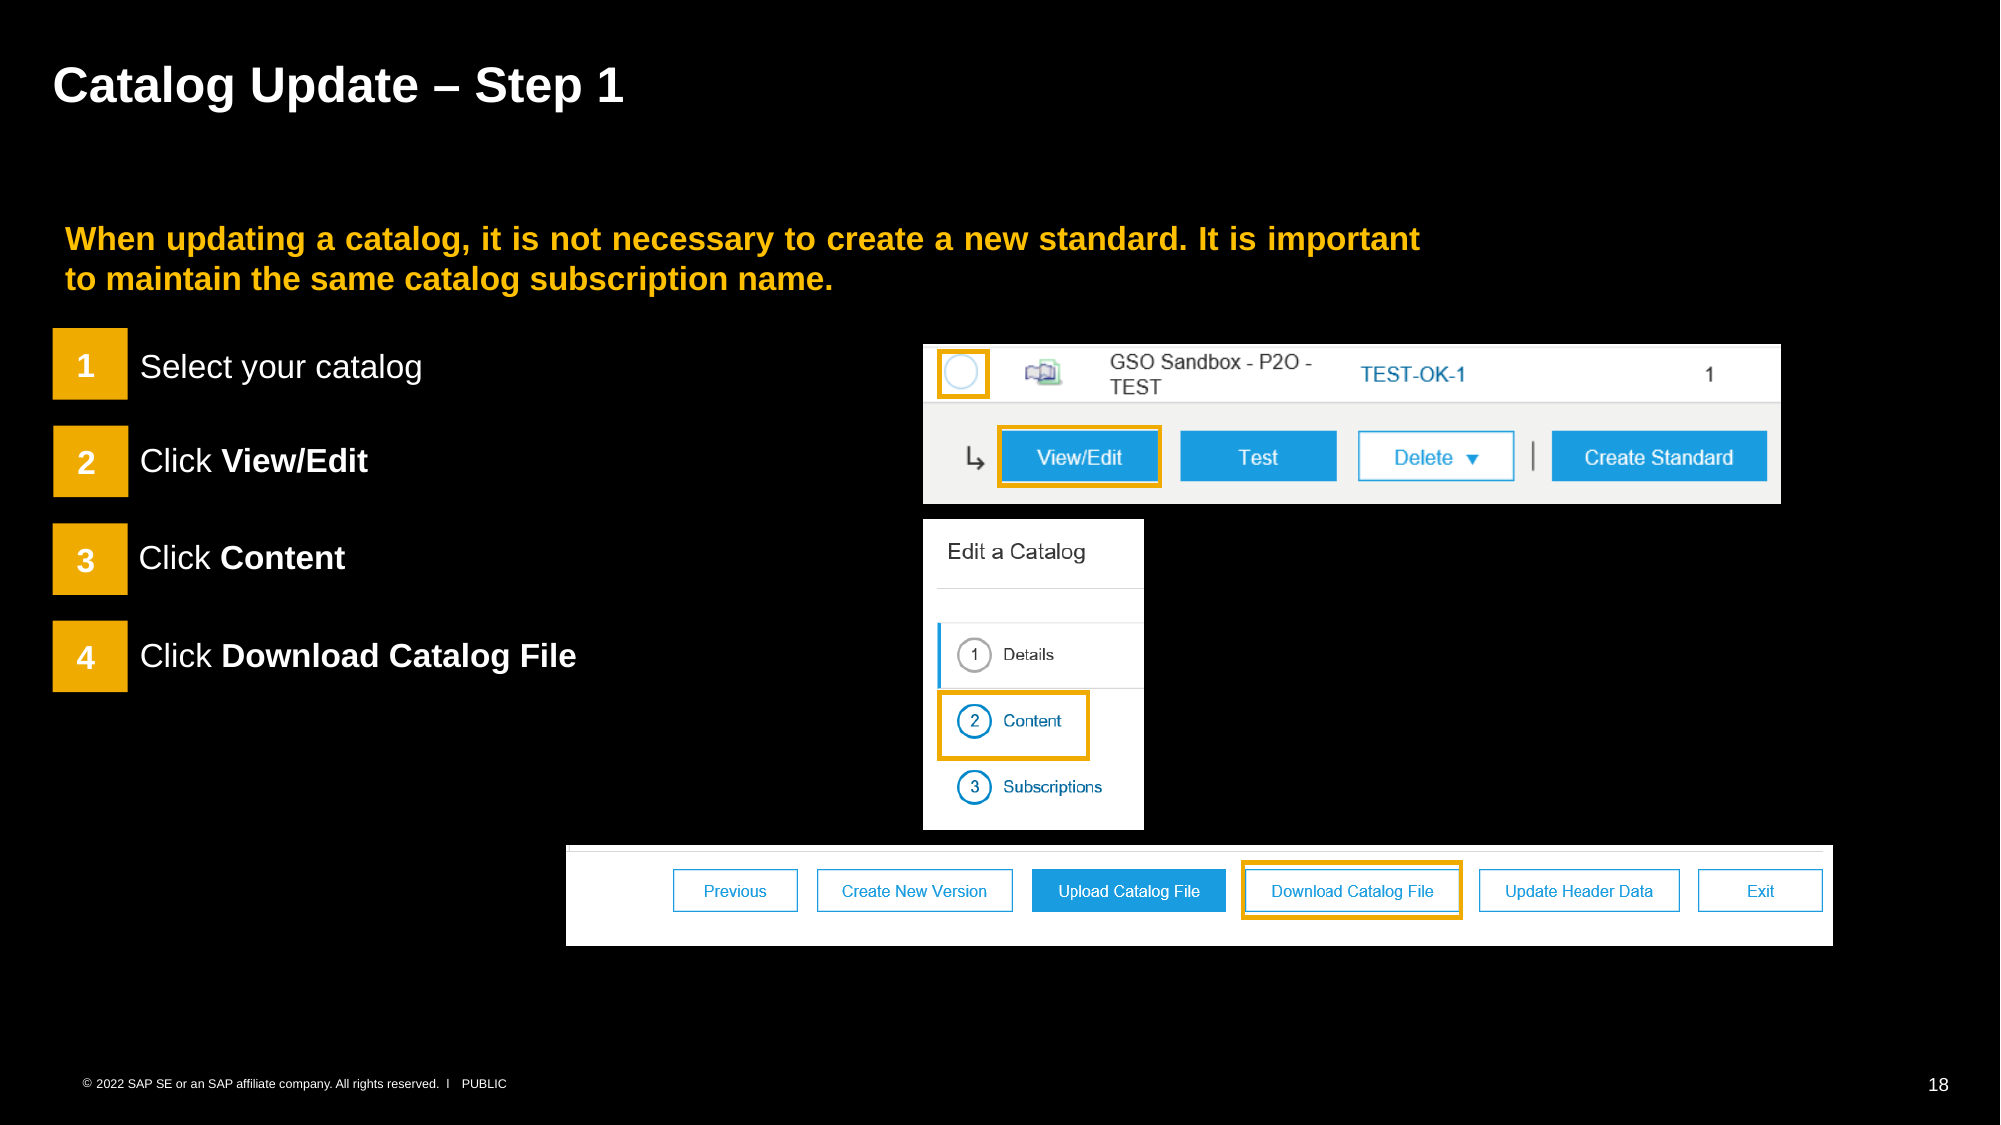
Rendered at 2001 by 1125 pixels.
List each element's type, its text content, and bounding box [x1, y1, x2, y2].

text_box Select your catalog [139, 345, 568, 386]
text_box Click View/Edit [139, 438, 568, 479]
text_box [922, 344, 1781, 831]
text_box [312, 183, 1663, 252]
text_box Click Download Catalog File [139, 633, 688, 674]
text_box When updating a catalog, it is not necessary to create a new standard. It is important to maintain the same catalog subscription name. [52, 211, 1435, 304]
text_box 1 Se [52, 328, 128, 400]
text_box Click Content [138, 536, 567, 577]
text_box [566, 845, 1833, 947]
text_box 3 [52, 523, 128, 595]
text_box 2 [53, 425, 129, 498]
text_box 4 [52, 620, 128, 693]
title Catalog Update – Step 1 [52, 52, 1447, 114]
